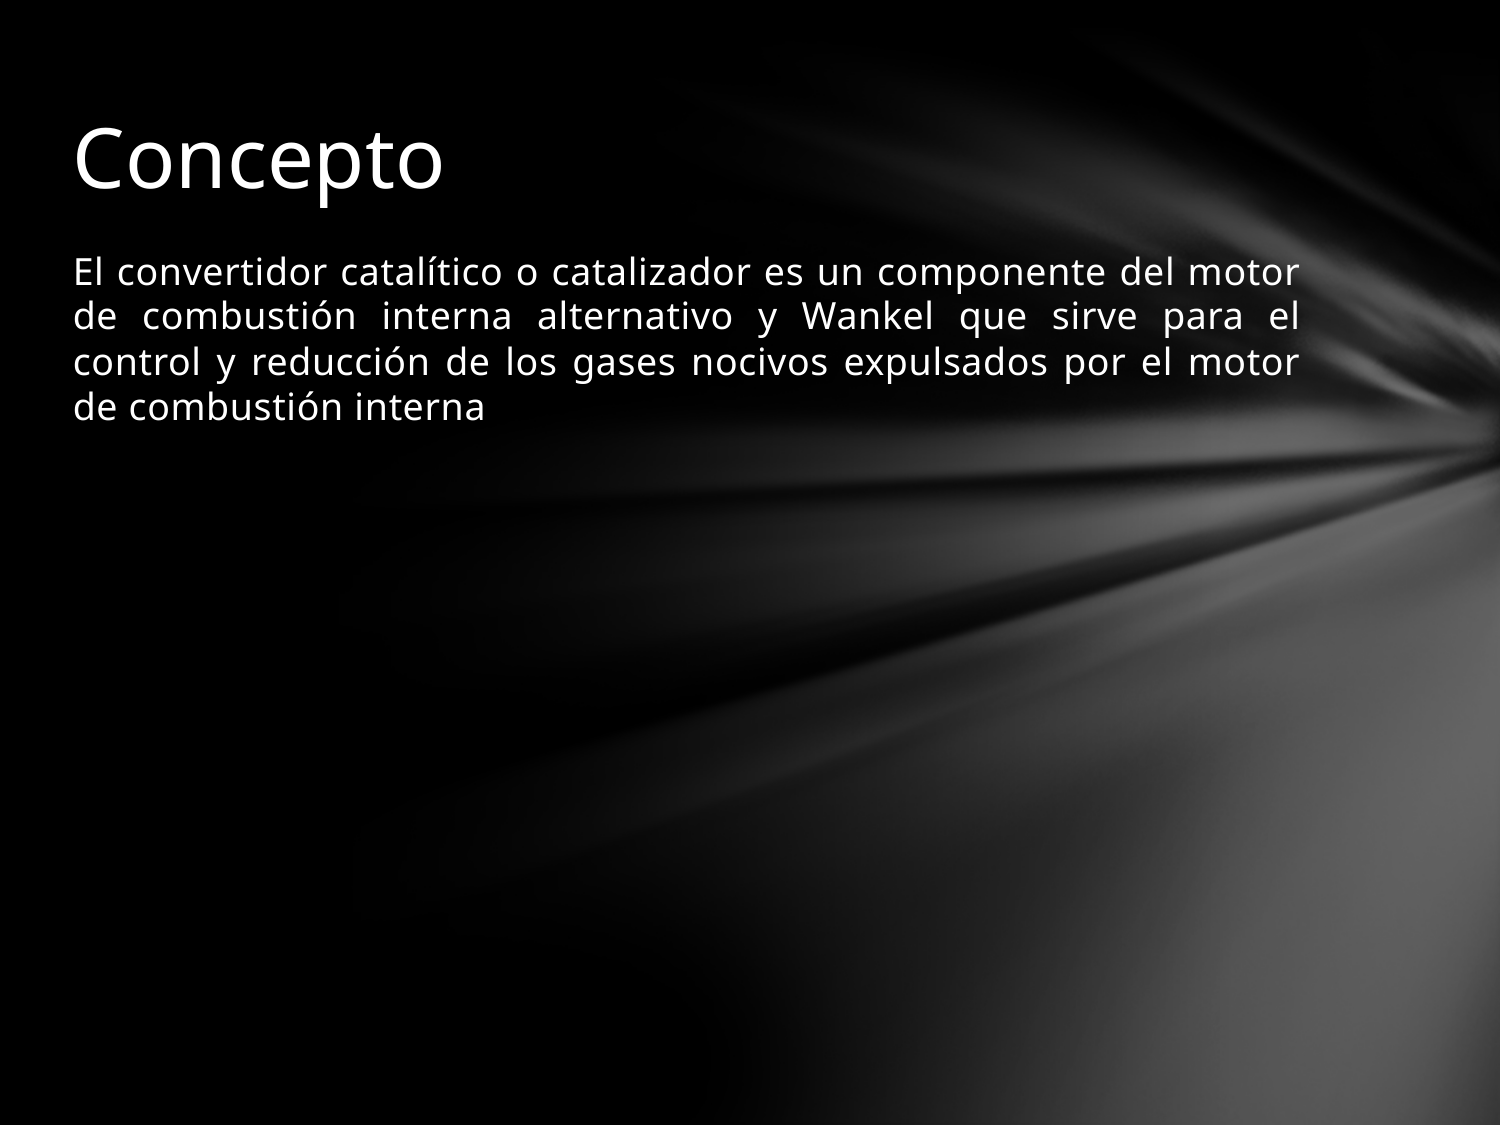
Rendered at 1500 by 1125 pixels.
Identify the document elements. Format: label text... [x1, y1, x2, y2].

list El convertidor catalítico o catalizador es un componente del motor de combustión interna alternativo y Wankel que sirve para el control y reducción de los gases nocivos expulsados por el motor de combustión interna [57, 239, 1318, 1015]
title Concepto [57, 37, 1318, 213]
